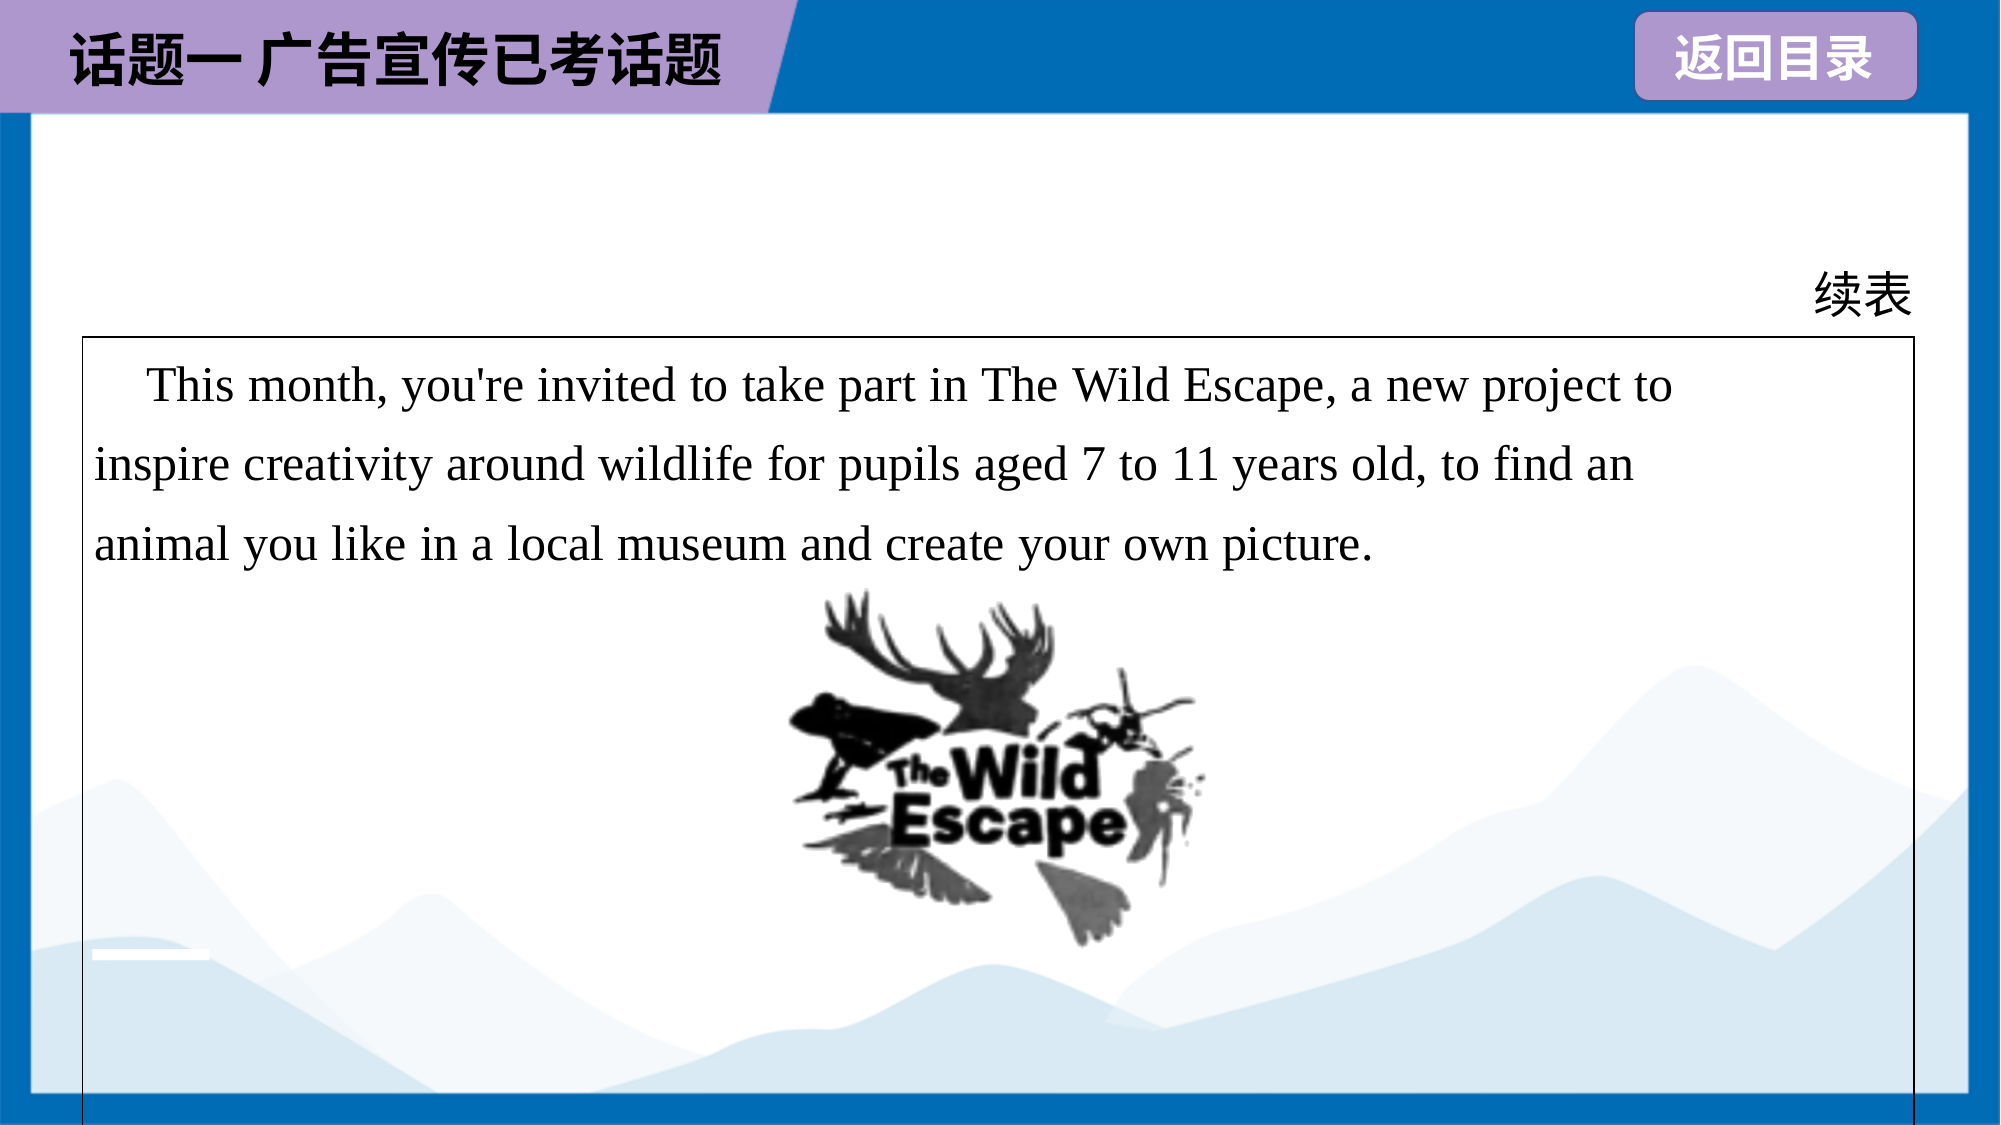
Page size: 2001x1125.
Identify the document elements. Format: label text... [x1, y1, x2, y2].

picture [0, 0, 2000, 1125]
table_header This month, you're invited to take part in The Wild Escape, a new project to inspire creativity around wildlife for pupils aged 7 to 11 years old, to find an animal you like in a local museum and create your own picture. ________________________________________________ [83, 338, 1913, 1125]
text_box 续表 [1813, 235, 1914, 324]
picture [786, 588, 1210, 949]
